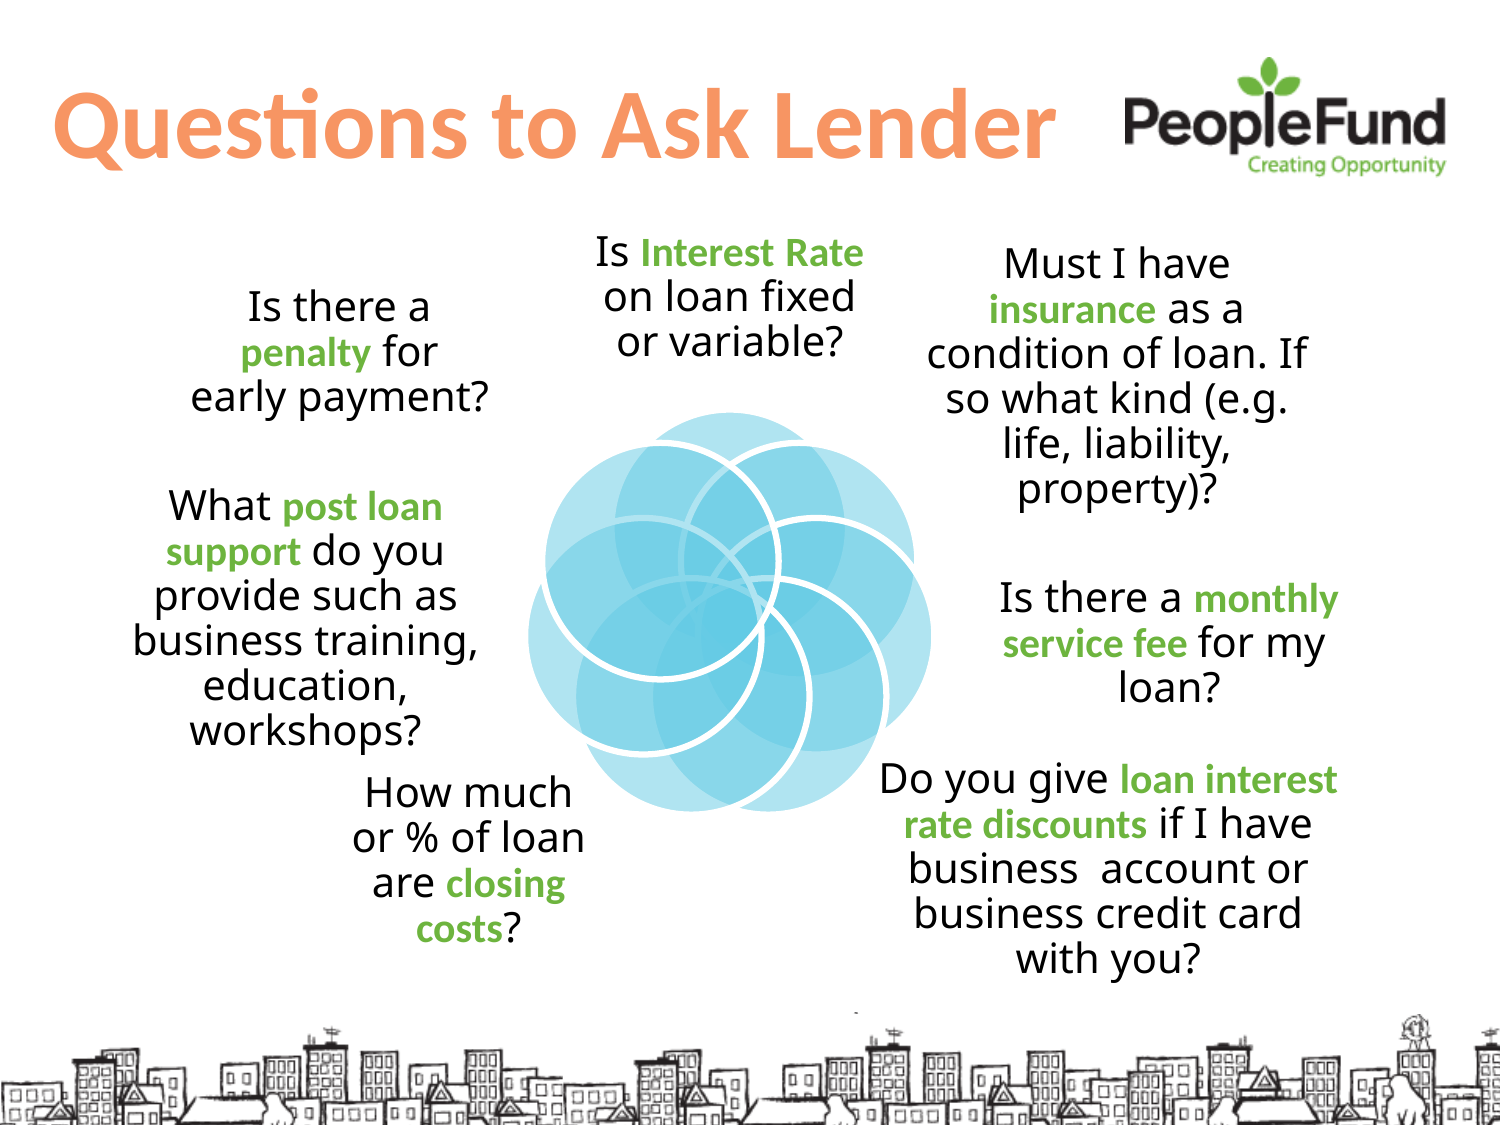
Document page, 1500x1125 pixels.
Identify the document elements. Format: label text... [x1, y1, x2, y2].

picture [1124, 57, 1447, 179]
title Questions to Ask Lender [37, 50, 1263, 188]
picture [0, 1012, 1500, 1125]
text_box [0, 224, 1451, 951]
